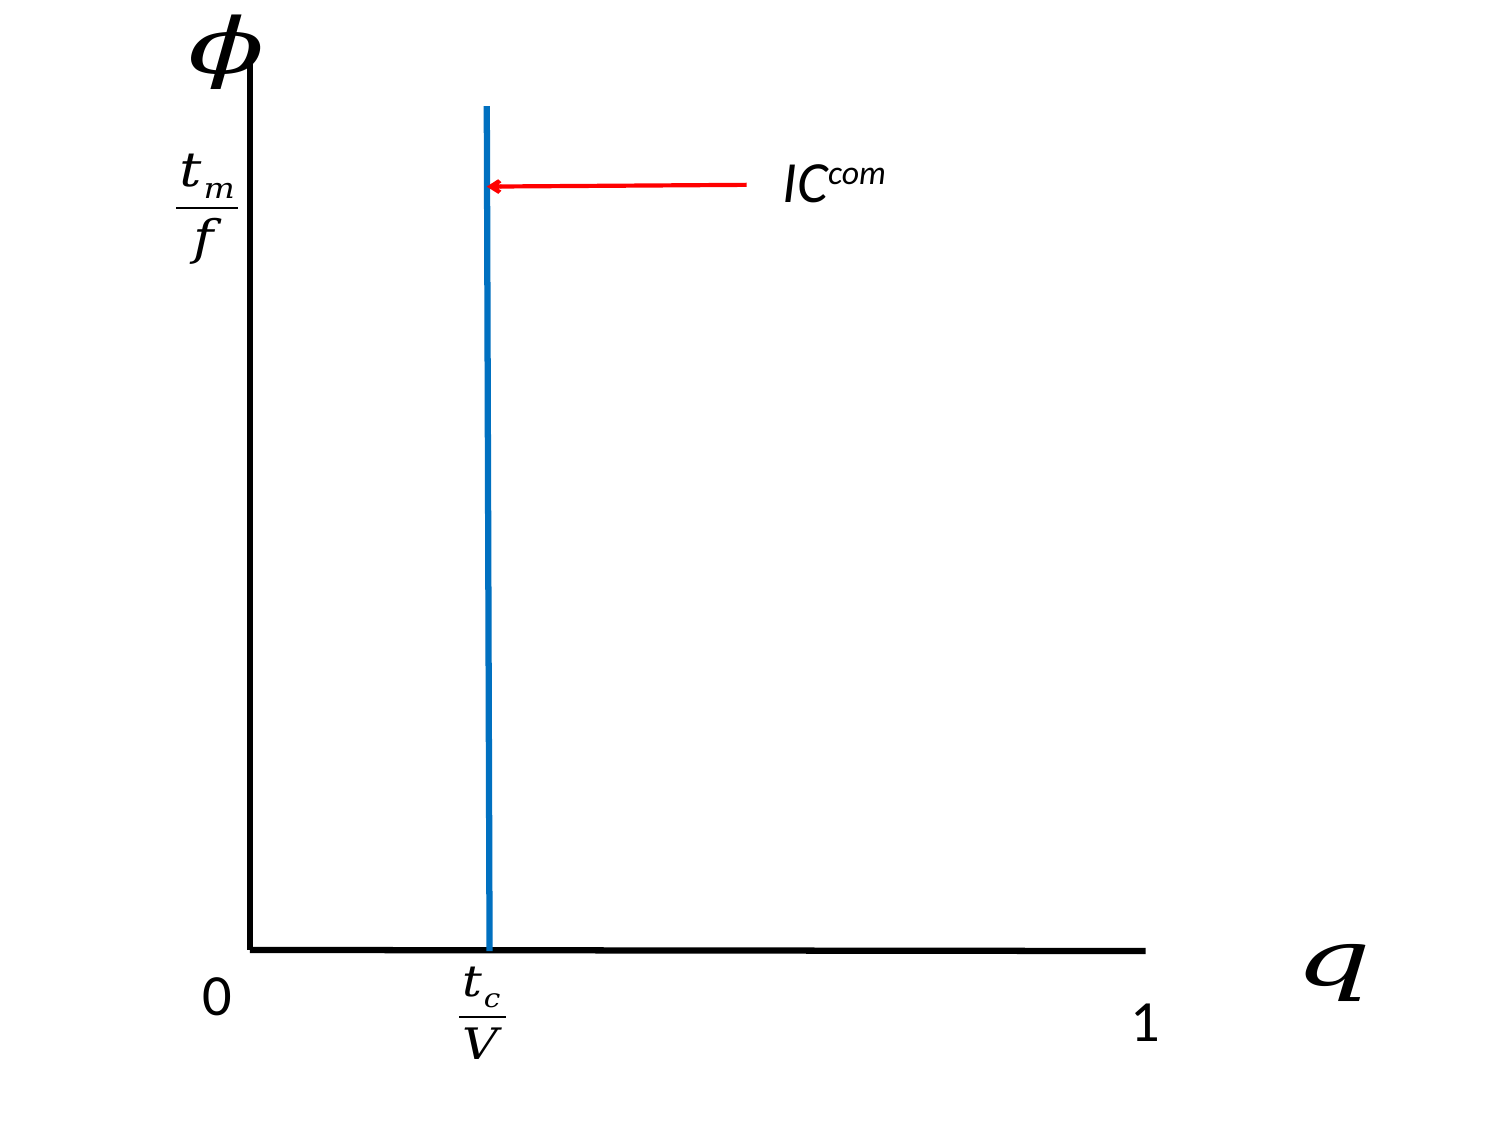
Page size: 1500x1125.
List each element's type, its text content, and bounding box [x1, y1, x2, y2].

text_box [486, 194, 490, 952]
text_box 0 [187, 950, 248, 1035]
text_box 1 [1115, 975, 1176, 1061]
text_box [486, 105, 490, 184]
